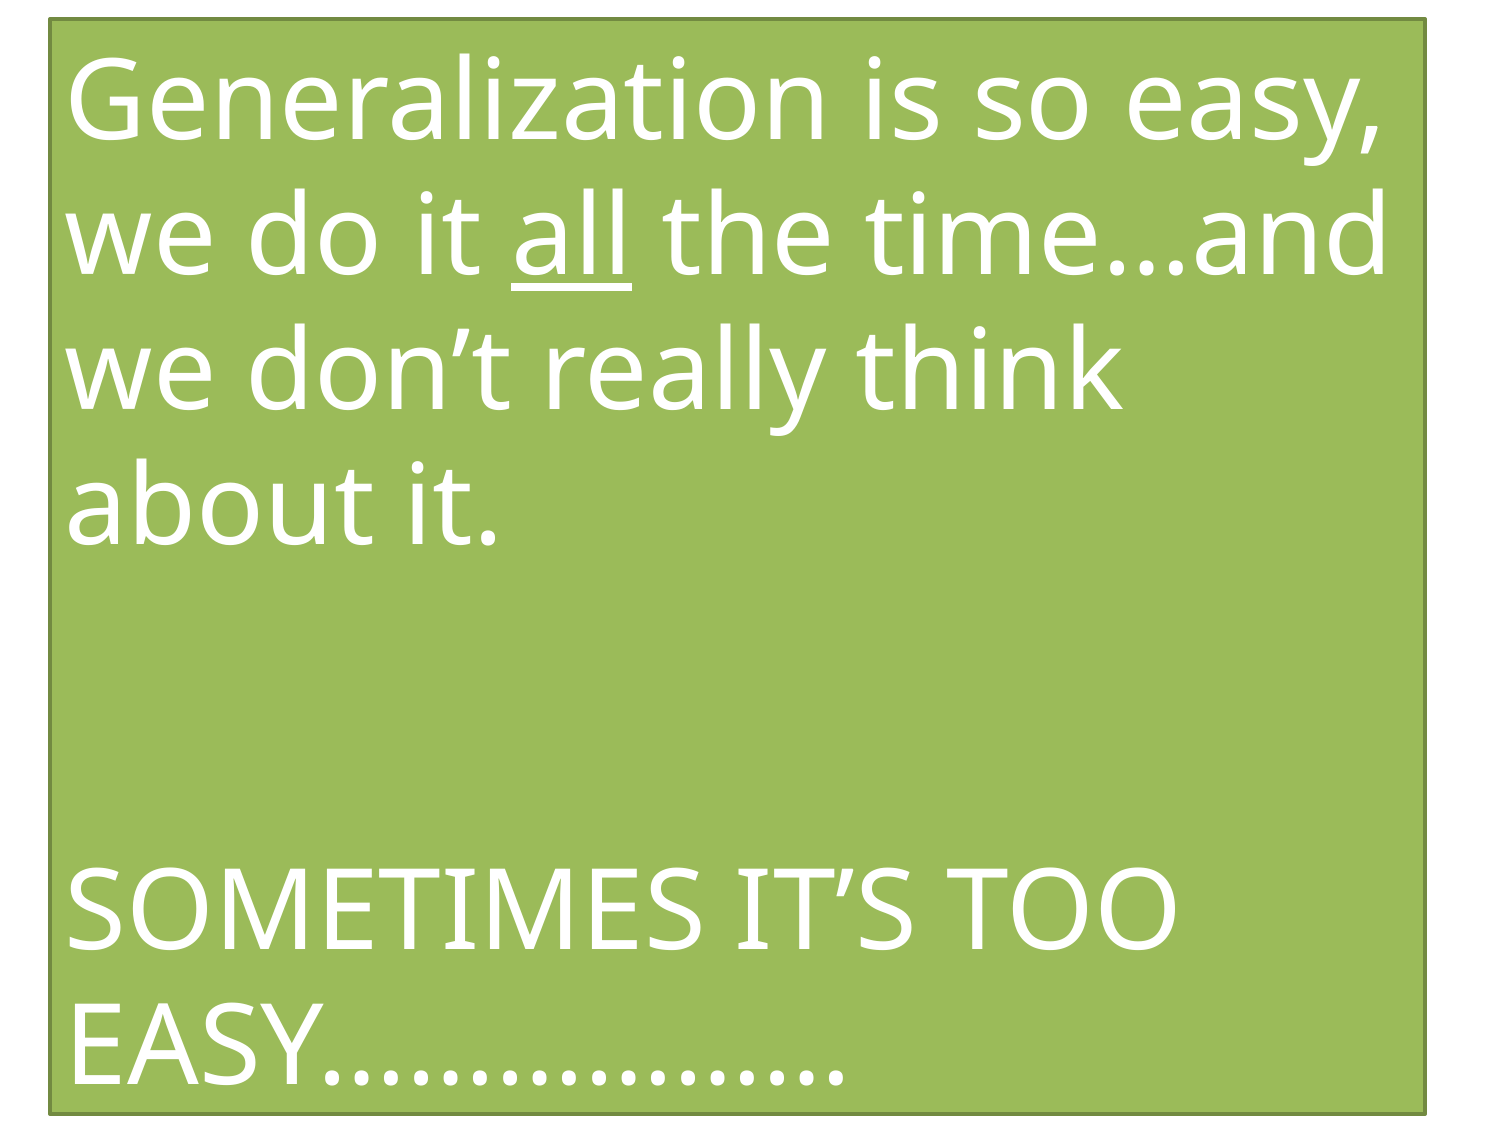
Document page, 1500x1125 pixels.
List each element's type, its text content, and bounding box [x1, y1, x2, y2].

text_box Generalization is so easy, we do it all the time…and we don’t really think about it. SOMETIMES IT’S TOO EASY……………… [48, 17, 1427, 1116]
